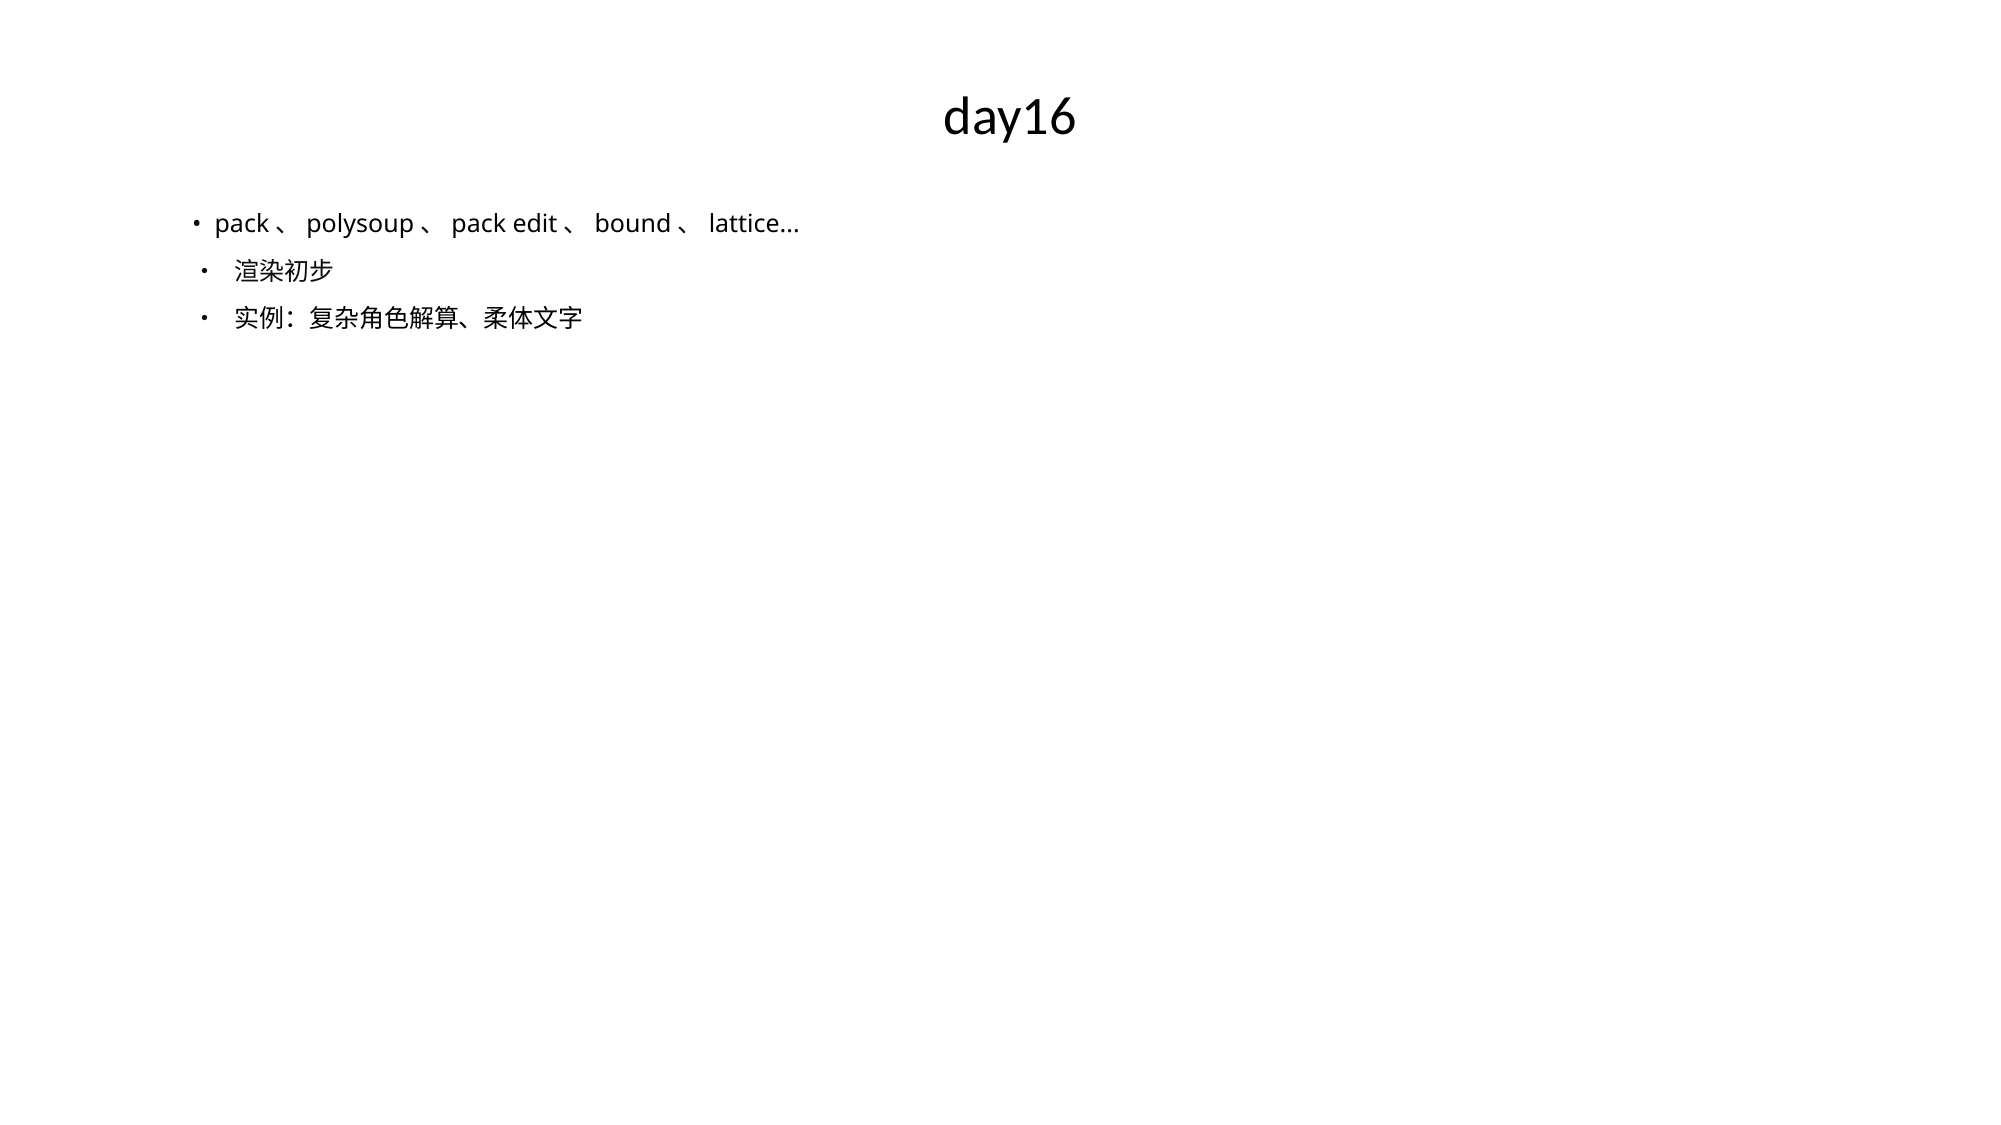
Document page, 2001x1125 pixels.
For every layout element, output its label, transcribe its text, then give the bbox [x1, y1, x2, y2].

title day16 [711, 41, 1309, 154]
subtitle • pack、polysoup、pack edit、bound、lattice... • 渲染初步 • 实例：复杂角色解算、柔体文字 [176, 203, 1815, 903]
